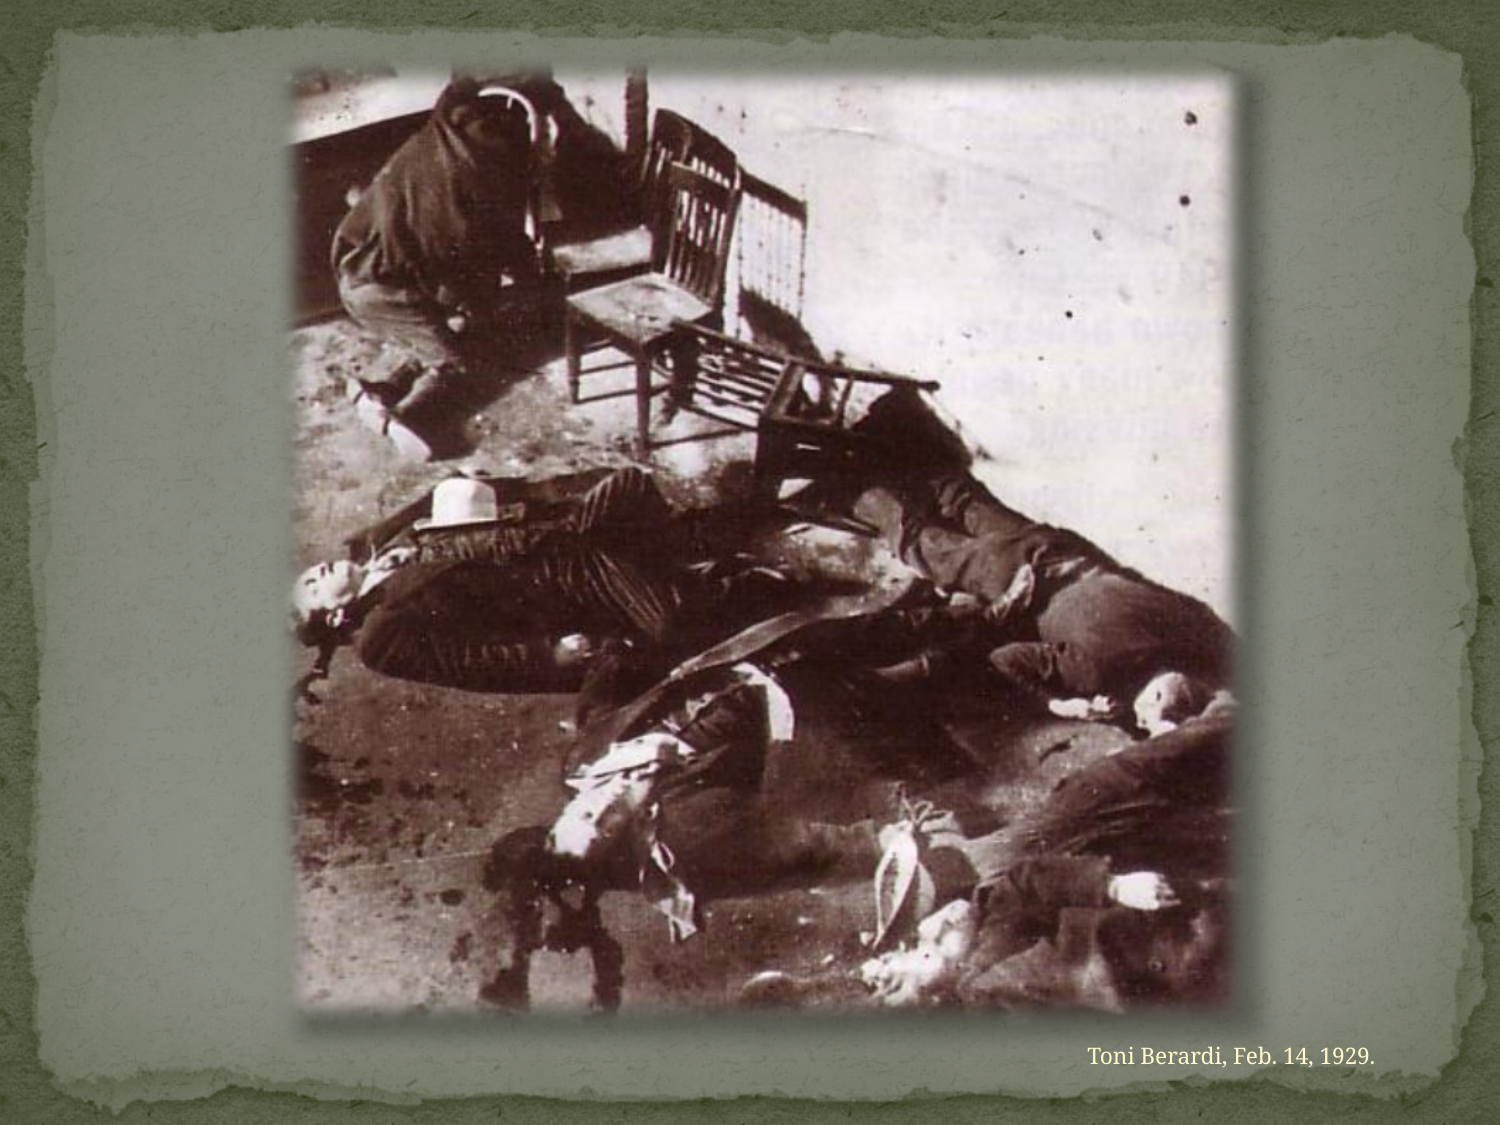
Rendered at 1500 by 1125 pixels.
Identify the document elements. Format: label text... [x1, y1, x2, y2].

list Toni Berardi, Feb. 14, 1929. [1062, 1027, 1400, 1085]
picture [249, 59, 1279, 1027]
